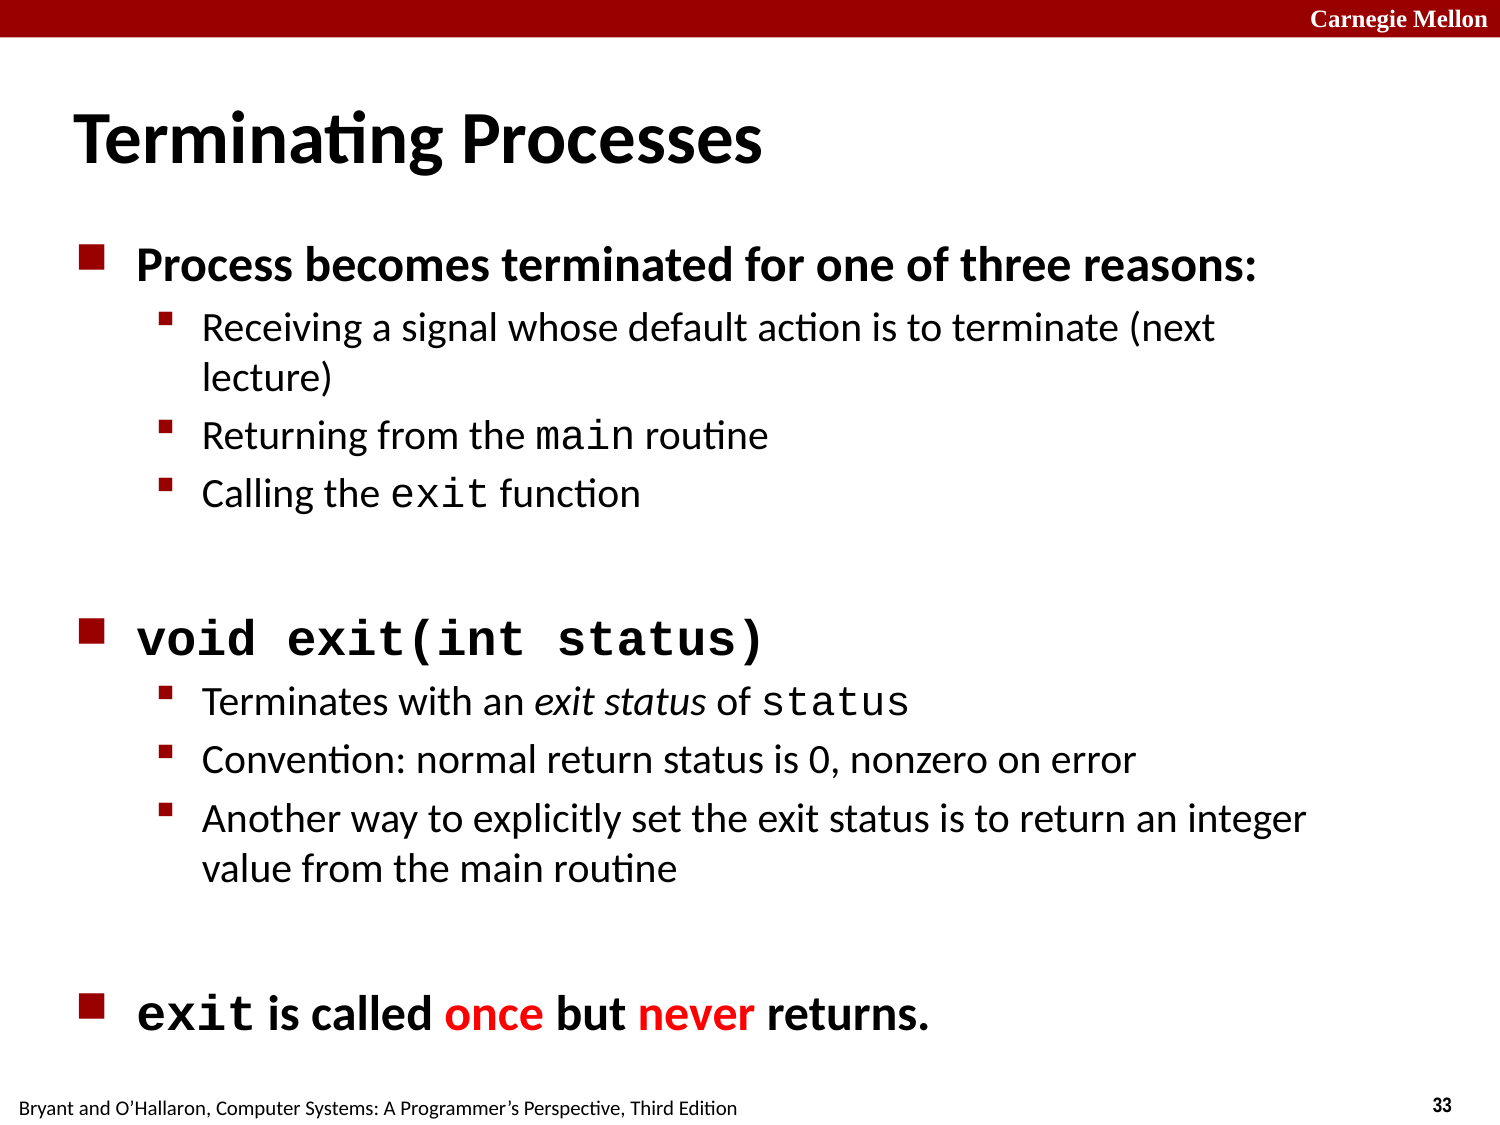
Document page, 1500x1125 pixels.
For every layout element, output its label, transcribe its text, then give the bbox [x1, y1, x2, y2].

list Process becomes terminated for one of three reasons: Receiving a signal whose default action is to terminate (next lecture) Returning from the main routine Calling the exit function void exit(int status) Terminates with an exit status of status Convention: normal return status is 0, nonzero on error Another way to explicitly set the exit status is to return an integer value from the main routine exit is called once but never returns. [64, 223, 1361, 1059]
title Terminating Processes [58, 71, 1305, 197]
